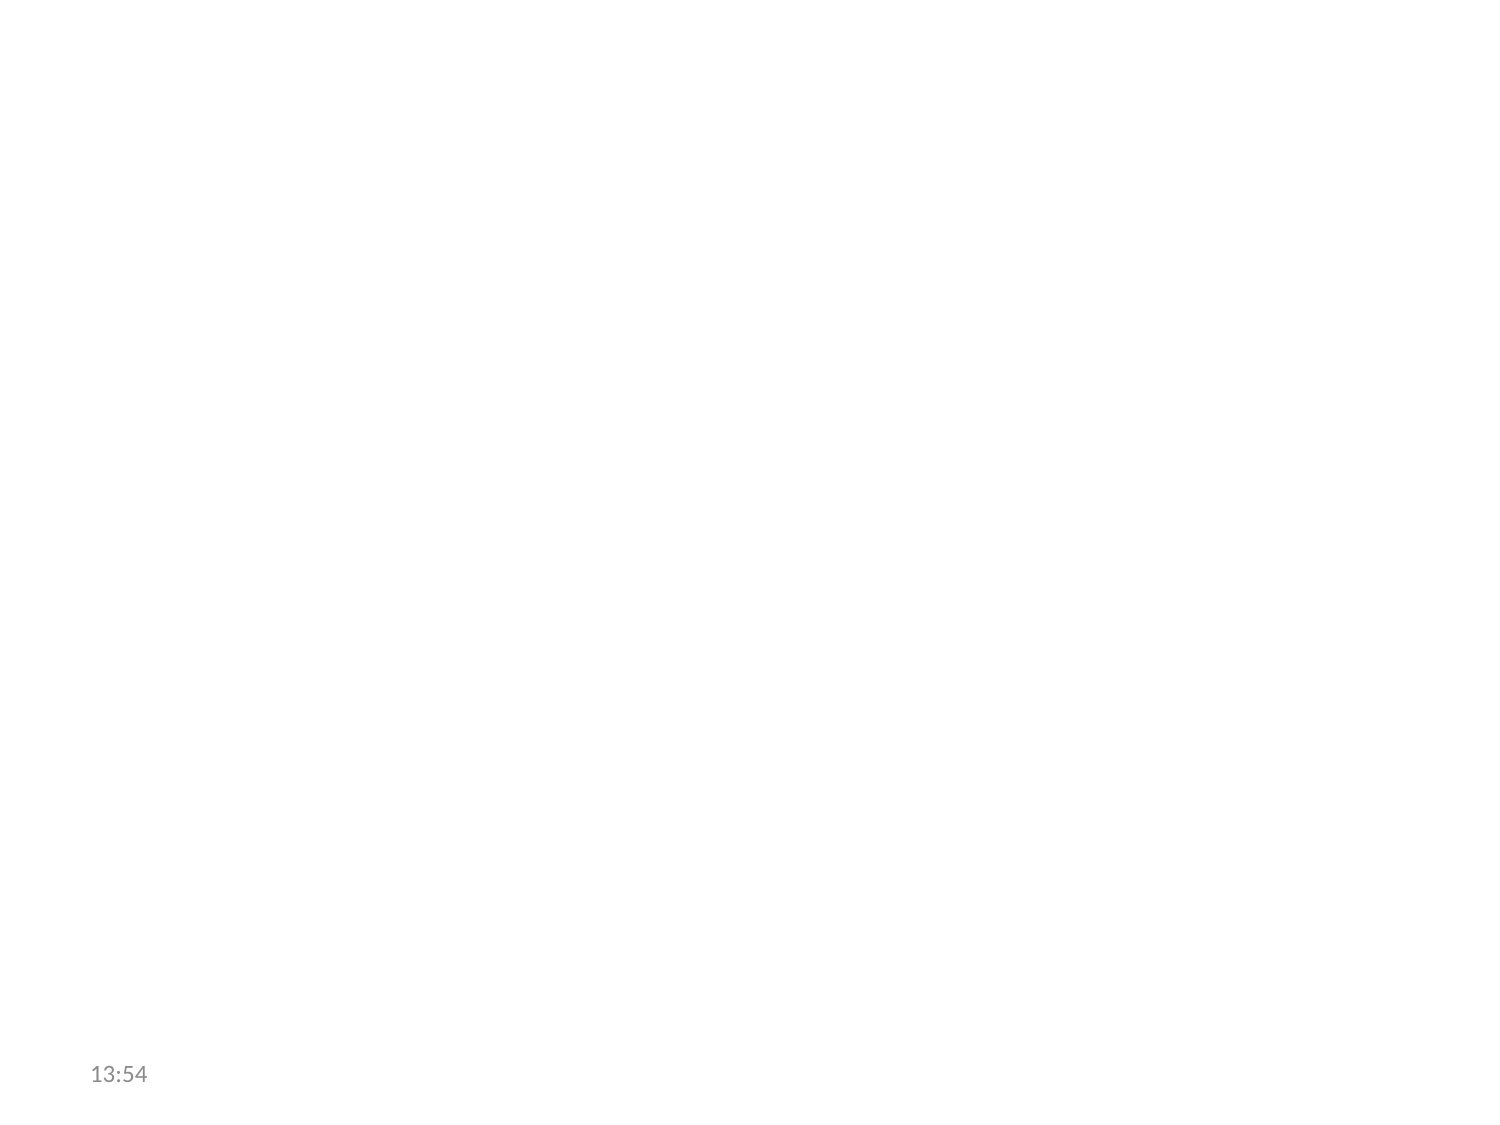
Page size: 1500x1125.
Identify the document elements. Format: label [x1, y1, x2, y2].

slide_number [75, 1042, 425, 1103]
